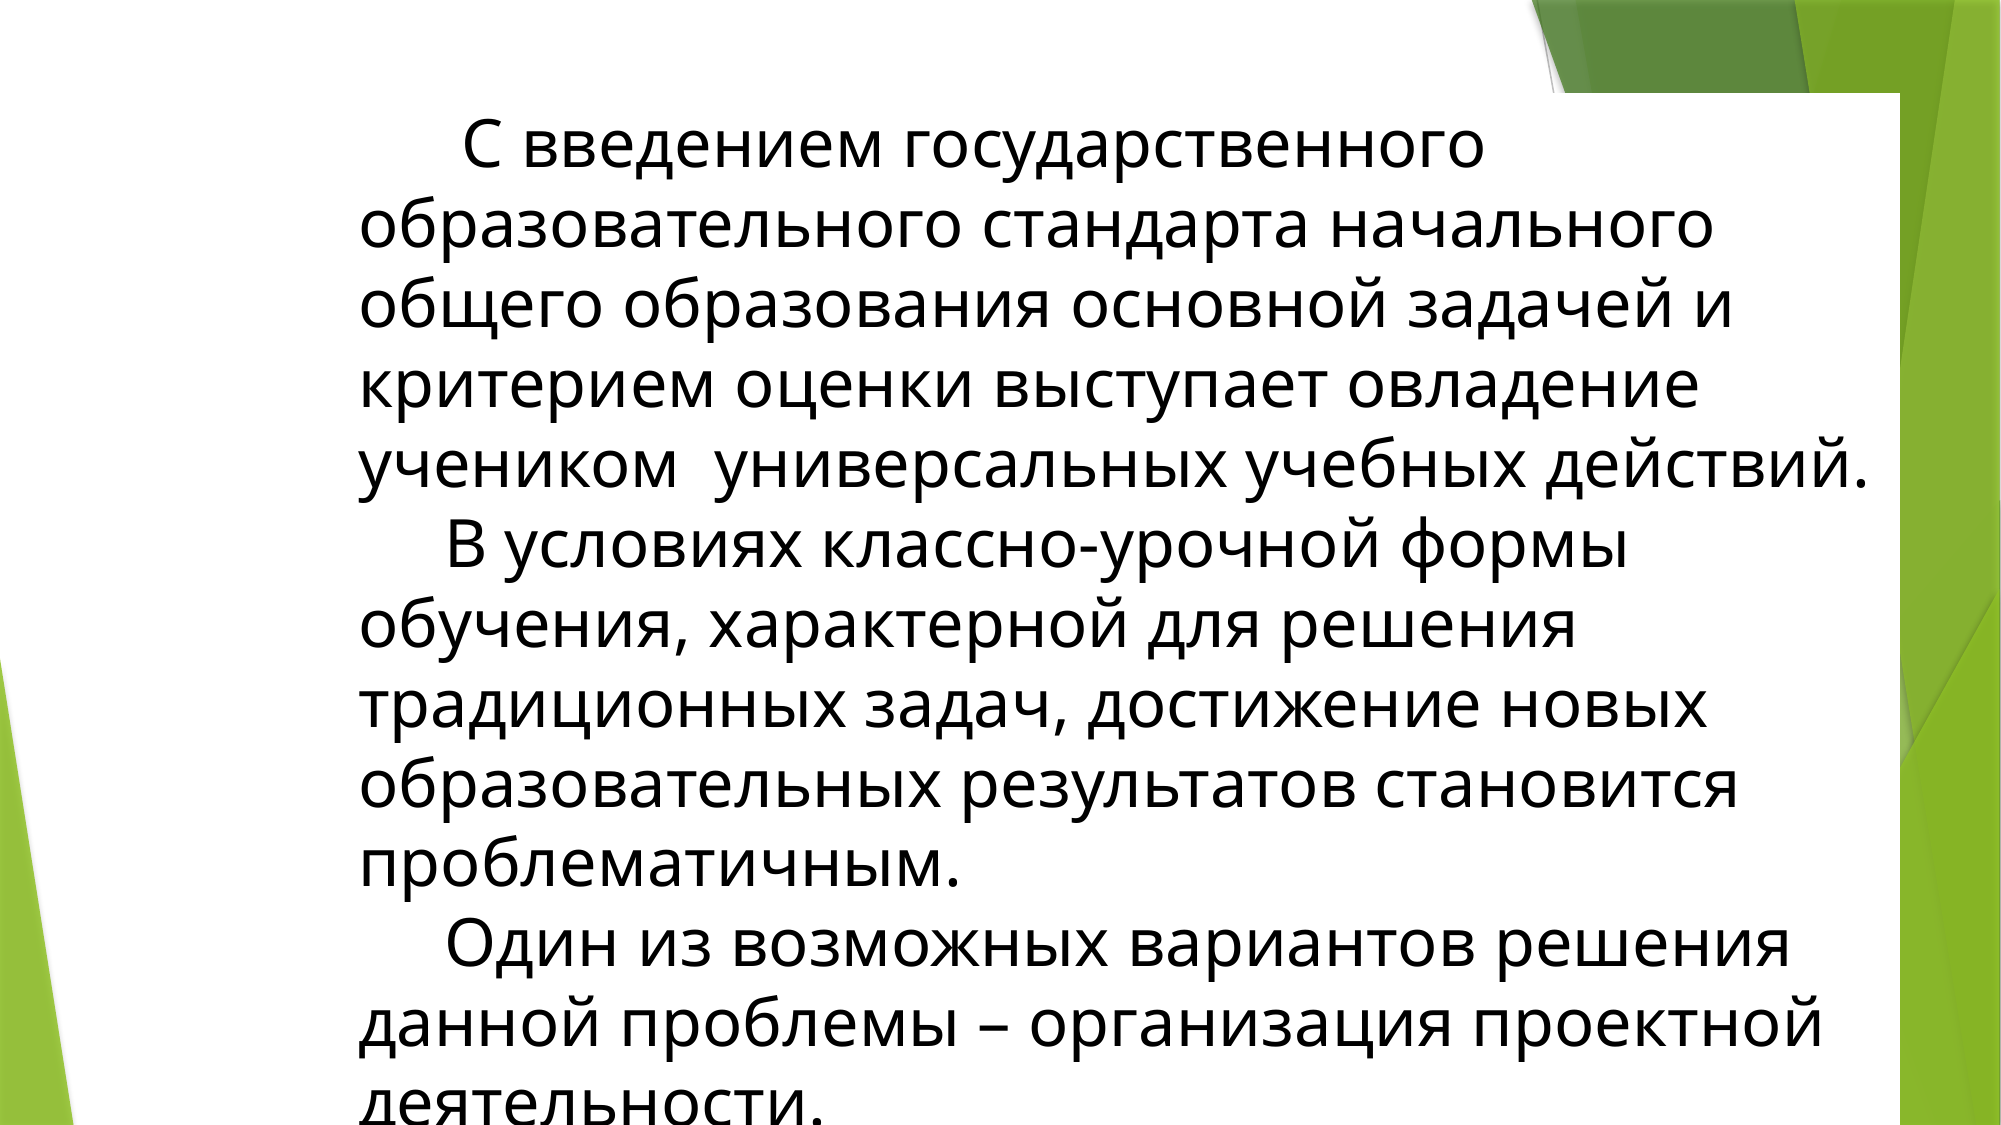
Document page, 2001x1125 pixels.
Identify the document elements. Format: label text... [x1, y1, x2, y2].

text_box С введением государственного образовательного стандарта начального общего образования основной задачей и критерием оценки выступает овладение учеником универсальных учебных действий. В условиях классно-урочной формы обучения, характерной для решения традиционных задач, достижение новых образовательных результатов становится проблематичным. Один из возможных вариантов решения данной проблемы – организация проектной деятельности. [343, 93, 1900, 1125]
